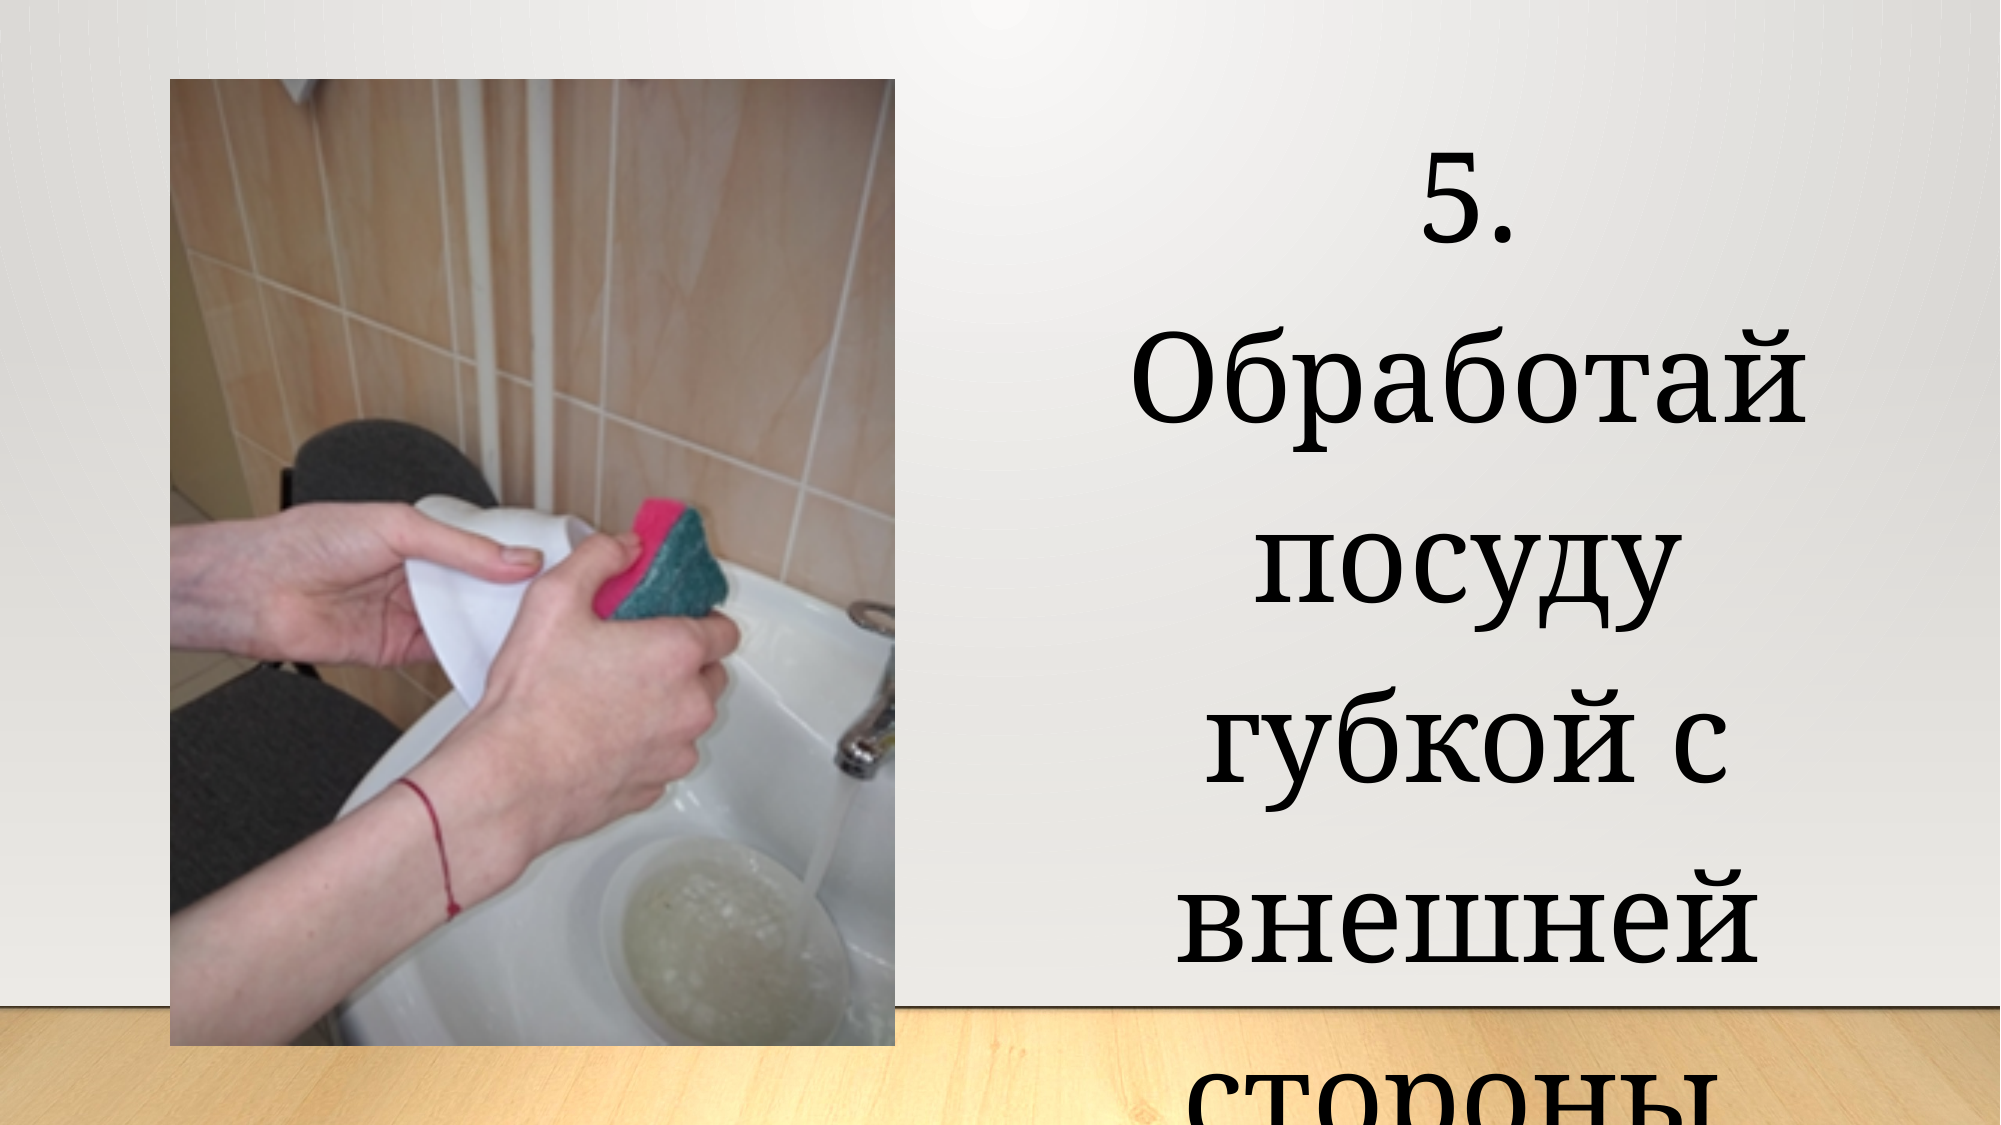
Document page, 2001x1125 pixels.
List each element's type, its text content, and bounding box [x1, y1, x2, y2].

picture [0, 1006, 2000, 1125]
list 5. Обработай посуду губкой с внешней стороны. [1058, 79, 1878, 1046]
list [170, 79, 895, 1046]
